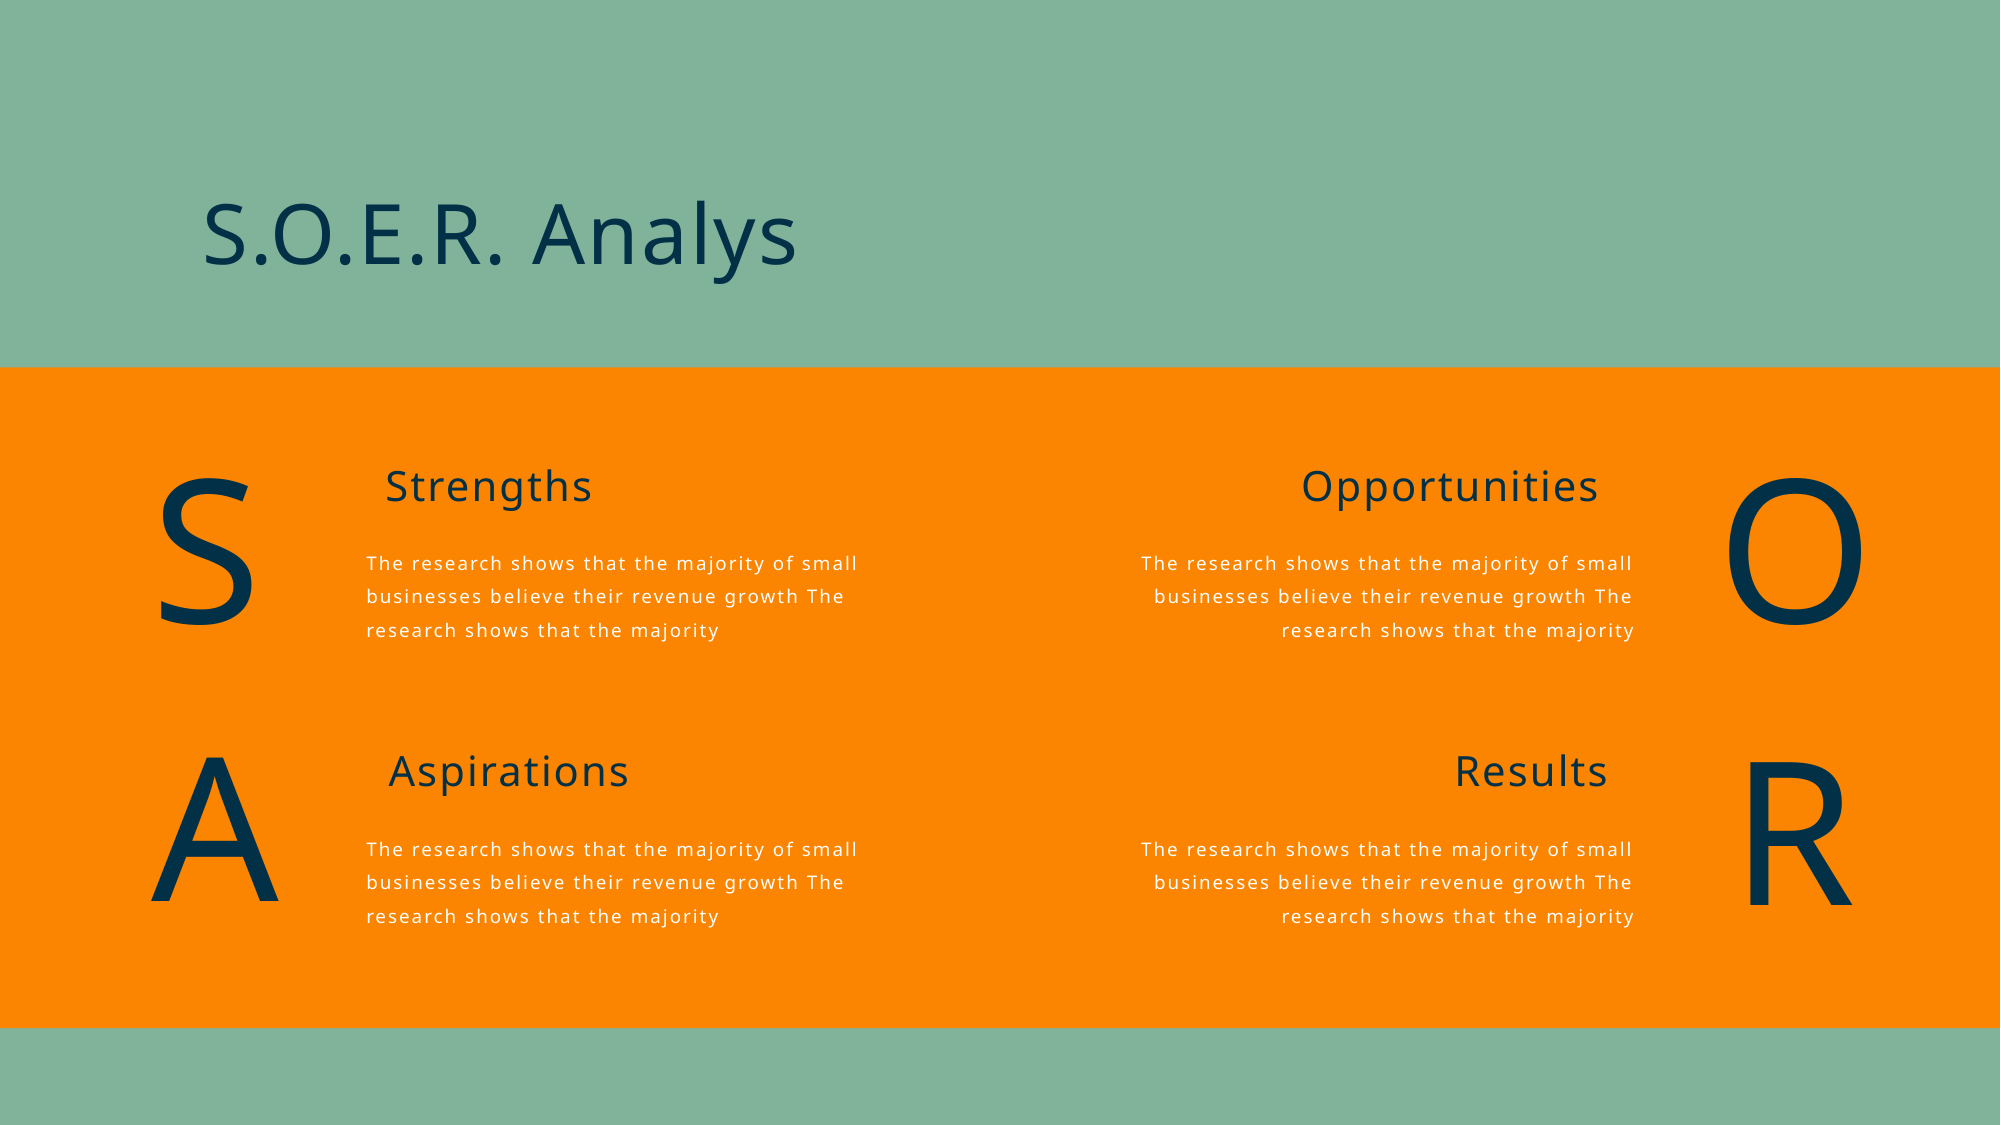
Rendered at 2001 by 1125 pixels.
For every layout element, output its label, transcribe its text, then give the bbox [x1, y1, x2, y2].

text_box [0, 0, 2000, 366]
text_box The research shows that the majority of small businesses believe their revenue growth The research shows that the majority [1115, 818, 1649, 935]
text_box A [137, 694, 295, 949]
text_box O [1702, 416, 1889, 671]
text_box [0, 1029, 2000, 1125]
text_box Opportunities [1285, 451, 1614, 517]
text_box The research shows that the majority of small businesses believe their revenue growth The research shows that the majority [351, 532, 885, 649]
text_box R [1717, 697, 1872, 953]
text_box The research shows that the majority of small businesses believe their revenue growth The research shows that the majority [351, 818, 885, 935]
text_box S [136, 416, 276, 671]
text_box The research shows that the majority of small businesses believe their revenue growth The research shows that the majority [1115, 532, 1649, 649]
text_box S.O.E.R. Analys [187, 173, 814, 289]
text_box [0, 366, 2000, 1029]
text_box Results [1439, 737, 1623, 803]
text_box Strengths [370, 451, 608, 517]
text_box Aspirations [373, 737, 645, 803]
